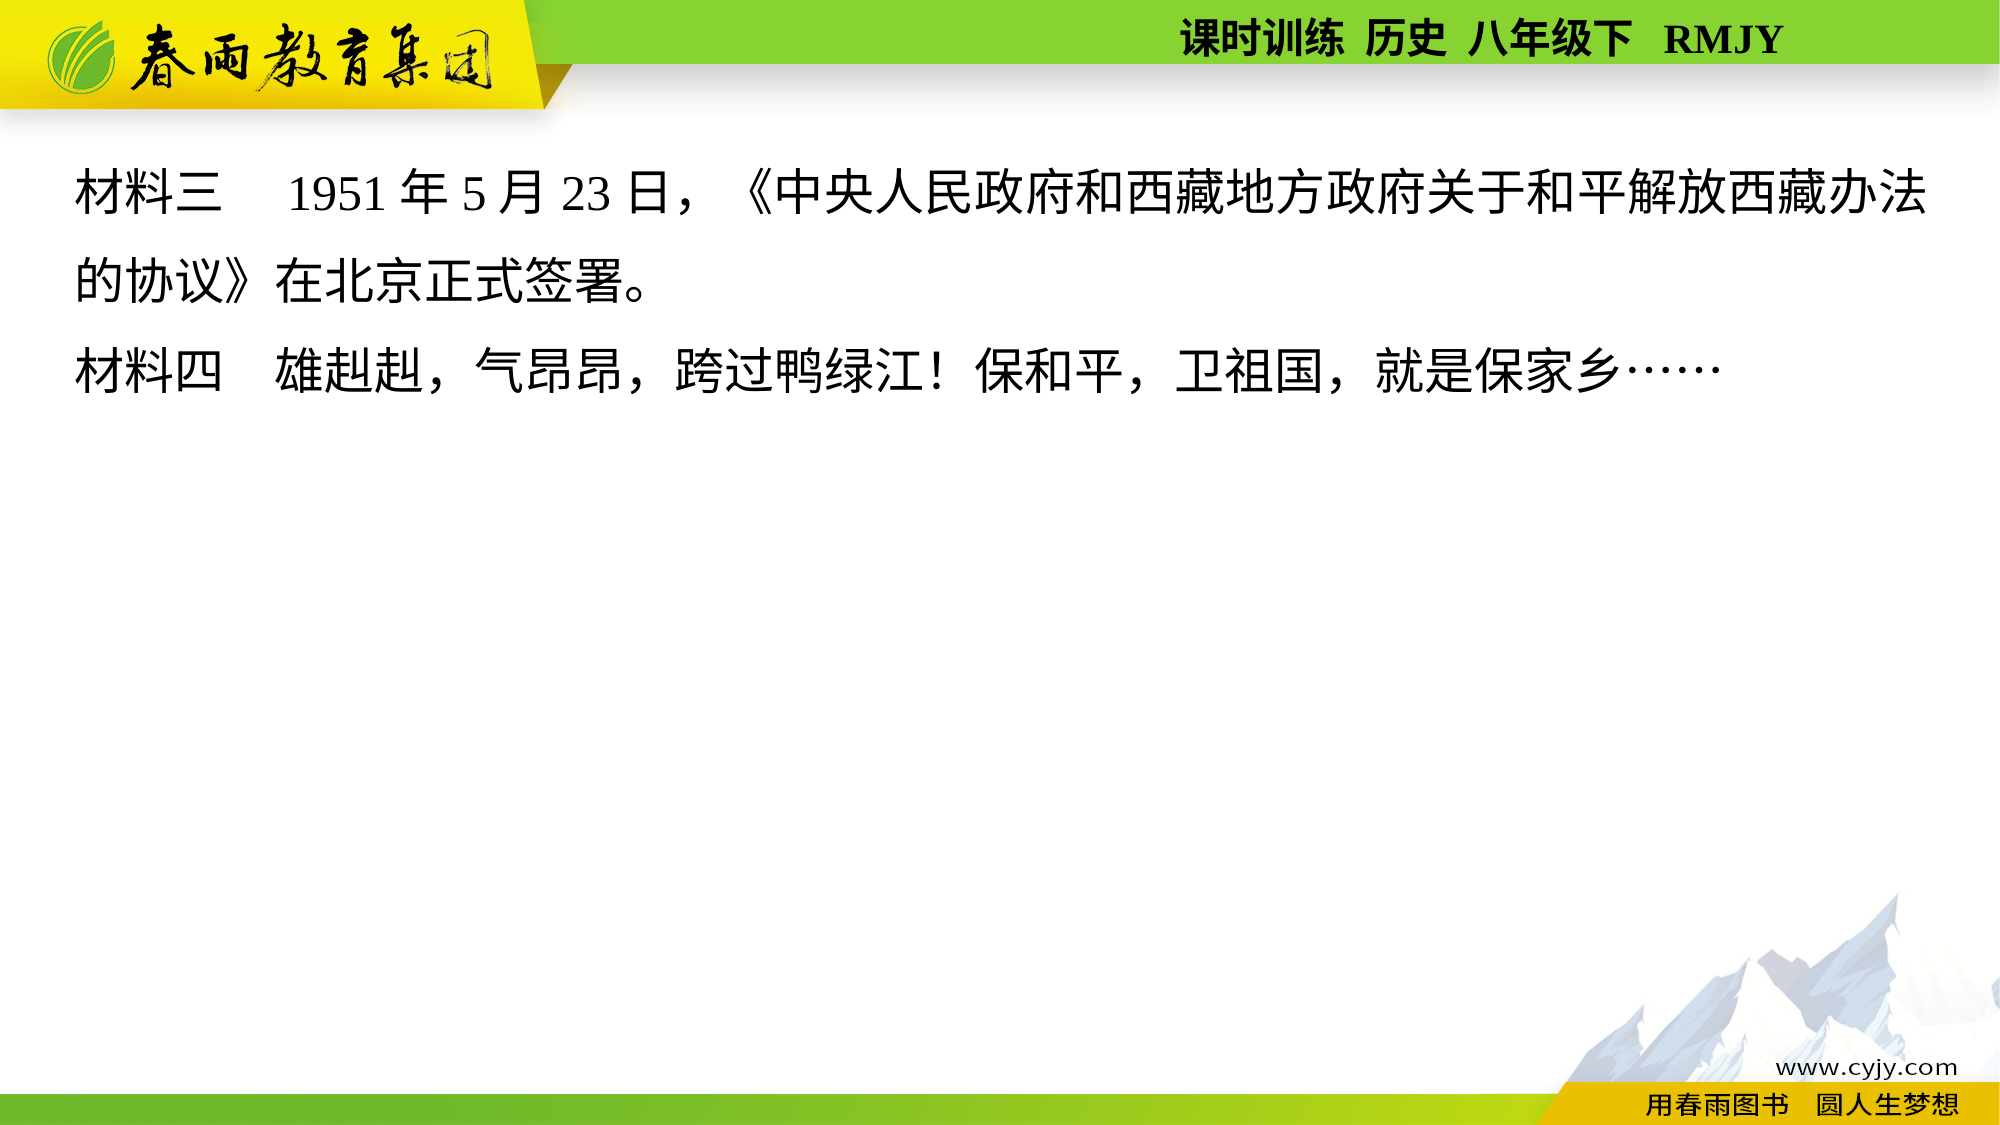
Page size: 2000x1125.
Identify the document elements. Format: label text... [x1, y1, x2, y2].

picture [0, 0, 2000, 1125]
list 材料三 1951年5月23日，《中央人民政府和西藏地方政府关于和平解放西藏办法的协议》在北京正式签署。 材料四 雄赳赳，气昂昂，跨过鸭绿江！保和平，卫祖国，就是保家乡…… [59, 122, 1944, 399]
